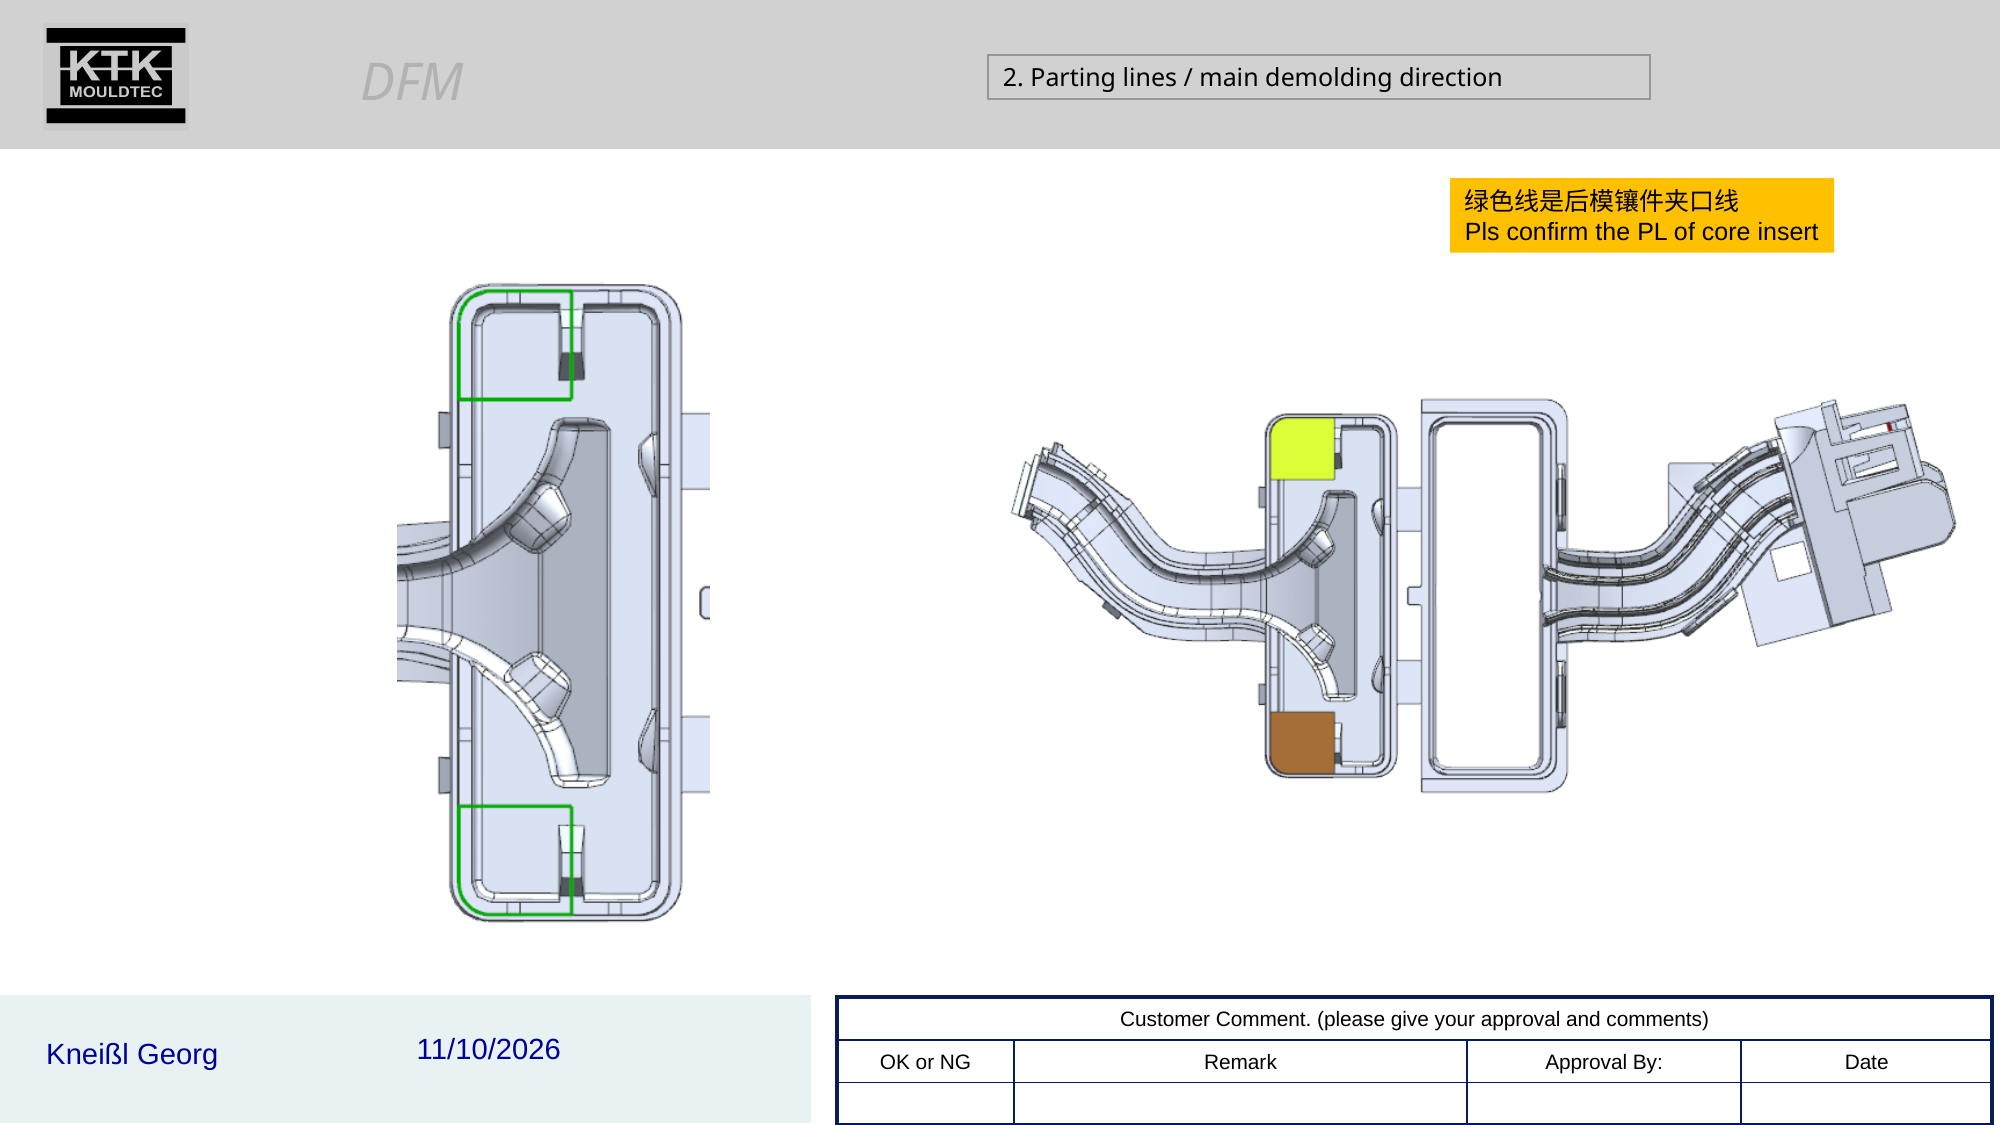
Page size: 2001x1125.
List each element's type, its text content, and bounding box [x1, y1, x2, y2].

picture [974, 330, 1980, 841]
picture [397, 231, 710, 947]
text_box 2. Parting lines / main demolding direction [988, 54, 1650, 100]
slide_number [397, 1022, 581, 1102]
text_box 绿色线是后模镶件夹口线 Pls confirm the PL of core insert [1450, 178, 1835, 253]
